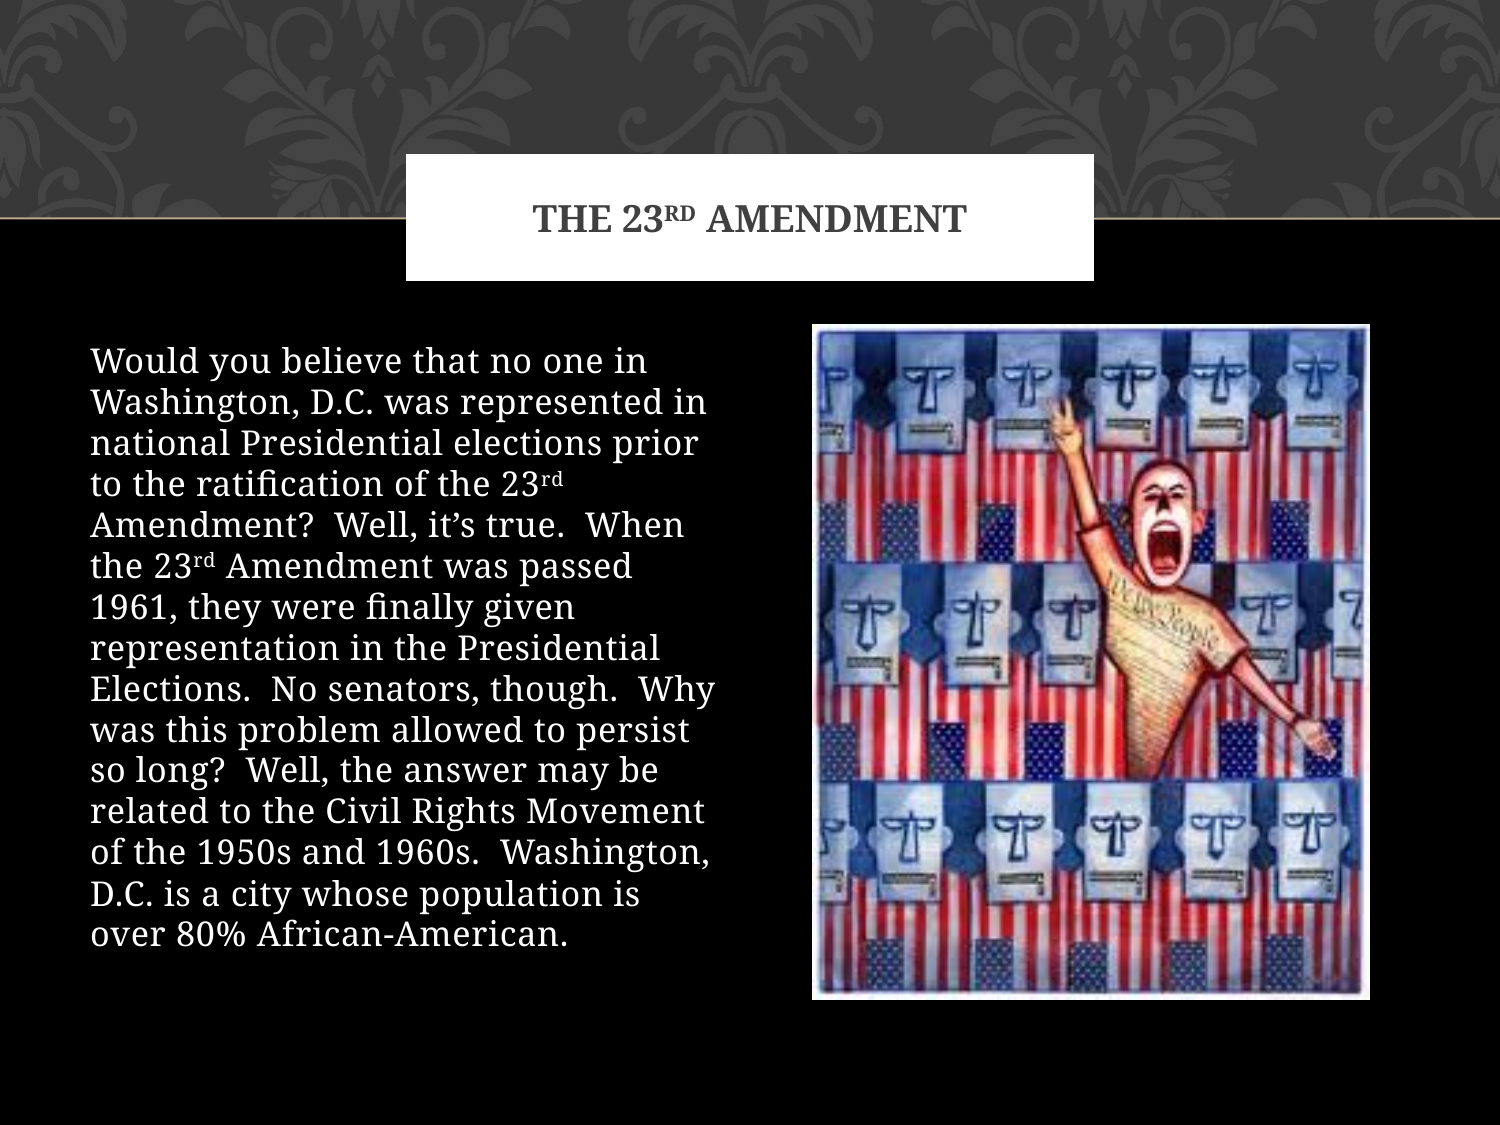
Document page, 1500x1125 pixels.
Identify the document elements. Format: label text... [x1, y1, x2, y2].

title The 23rd Amendment [406, 154, 1094, 281]
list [812, 324, 1371, 1001]
list Would you believe that no one in Washington, D.C. was represented in national Presidential elections prior to the ratification of the 23rd Amendment? Well, it’s true. When the 23rd Amendment was passed 1961, they were finally given representation in the Presidential Elections. No senators, though. Why was this problem allowed to persist so long? Well, the answer may be related to the Civil Rights Movement of the 1950s and 1960s. Washington, D.C. is a city whose population is over 80% African-American. [75, 331, 735, 989]
